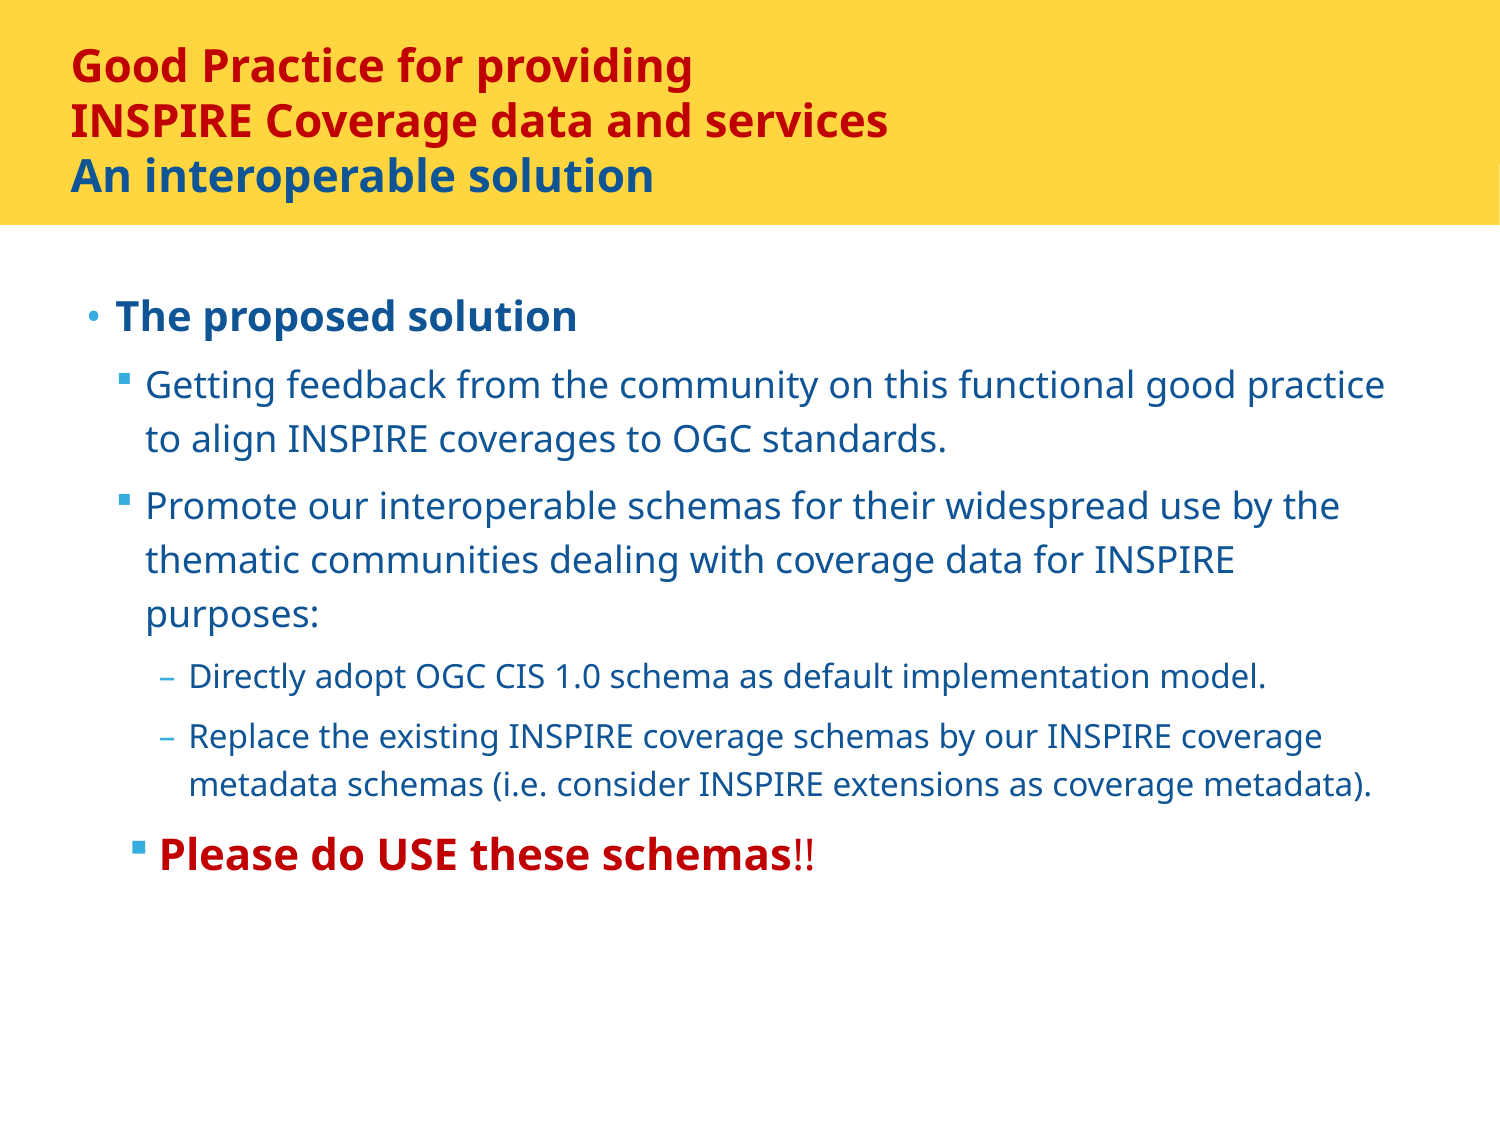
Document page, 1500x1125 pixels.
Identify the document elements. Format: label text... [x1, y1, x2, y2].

list The proposed solution Getting feedback from the community on this functional good practice to align INSPIRE coverages to OGC standards. Promote our interoperable schemas for their widespread use by the thematic communities dealing with coverage data for INSPIRE purposes: Directly adopt OGC CIS 1.0 schema as default implementation model. Replace the existing INSPIRE coverage schemas by our INSPIRE coverage metadata schemas (i.e. consider INSPIRE extensions as coverage metadata). Please do USE these schemas!! [70, 272, 1430, 1086]
title Good Practice for providing INSPIRE Coverage data and services An interoperable solution [70, 36, 1430, 204]
